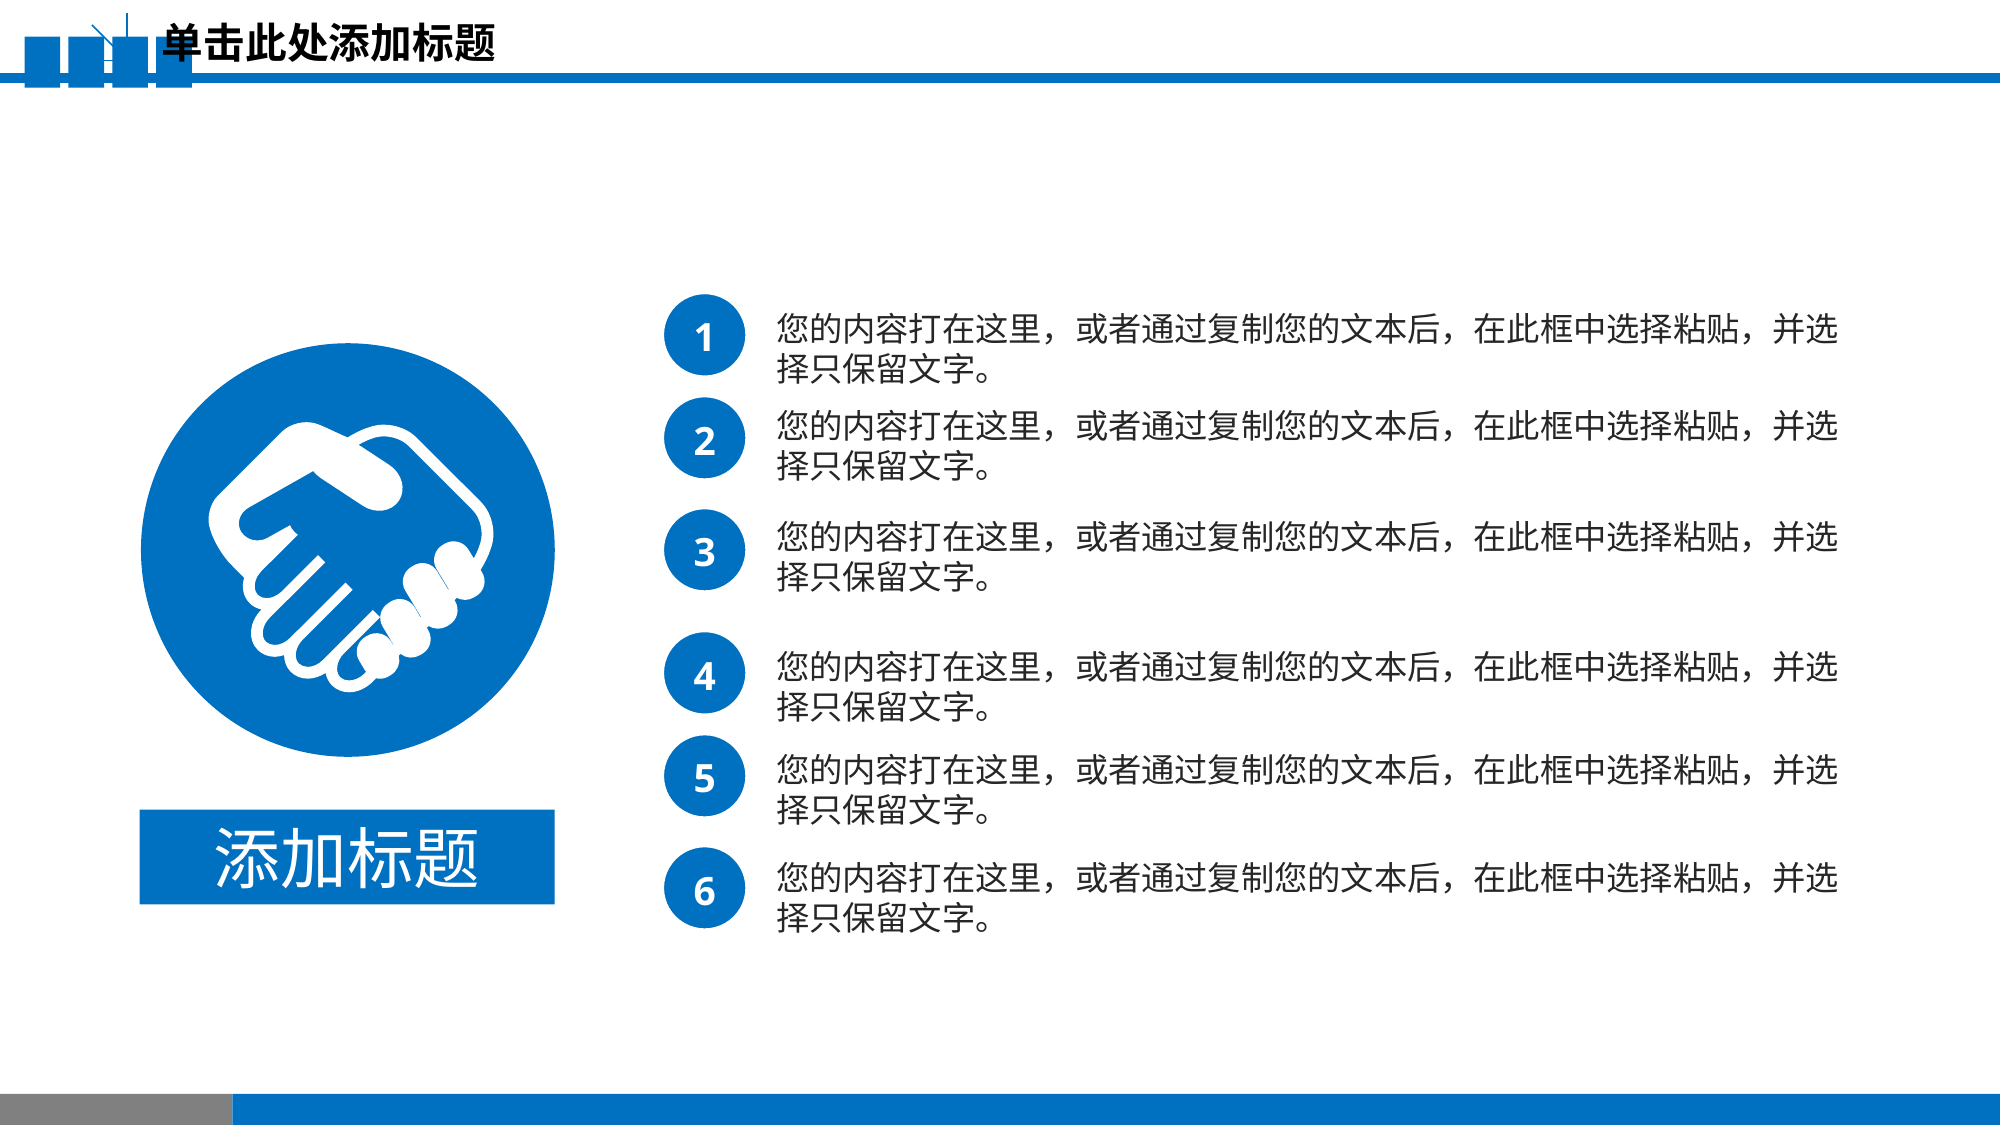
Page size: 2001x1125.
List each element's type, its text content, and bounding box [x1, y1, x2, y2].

text_box 您的内容打在这里，或者通过复制您的文本后，在此框中选择粘贴，并选择只保留文字。 [761, 397, 1884, 493]
text_box 您的内容打在这里，或者通过复制您的文本后，在此框中选择粘贴，并选择只保留文字。 [761, 849, 1884, 945]
text_box 2 [663, 396, 747, 480]
text_box [0, 1092, 230, 1125]
text_box 您的内容打在这里，或者通过复制您的文本后，在此框中选择粘贴，并选择只保留文字。 [761, 741, 1884, 837]
text_box [230, 1092, 2000, 1125]
text_box 4 [663, 631, 747, 715]
text_box 1 [663, 293, 747, 377]
text_box 6 [663, 846, 747, 930]
text_box 单击此处添加标题 [147, 9, 587, 73]
text_box 添加标题 [139, 809, 555, 905]
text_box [79, 12, 128, 61]
text_box 3 [663, 508, 747, 592]
text_box 您的内容打在这里，或者通过复制您的文本后，在此框中选择粘贴，并选择只保留文字。 [761, 300, 1884, 396]
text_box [140, 342, 555, 757]
text_box 您的内容打在这里，或者通过复制您的文本后，在此框中选择粘贴，并选择只保留文字。 [761, 508, 1884, 604]
text_box 5 [663, 734, 747, 818]
text_box 您的内容打在这里，或者通过复制您的文本后，在此框中选择粘贴，并选择只保留文字。 [761, 638, 1884, 734]
